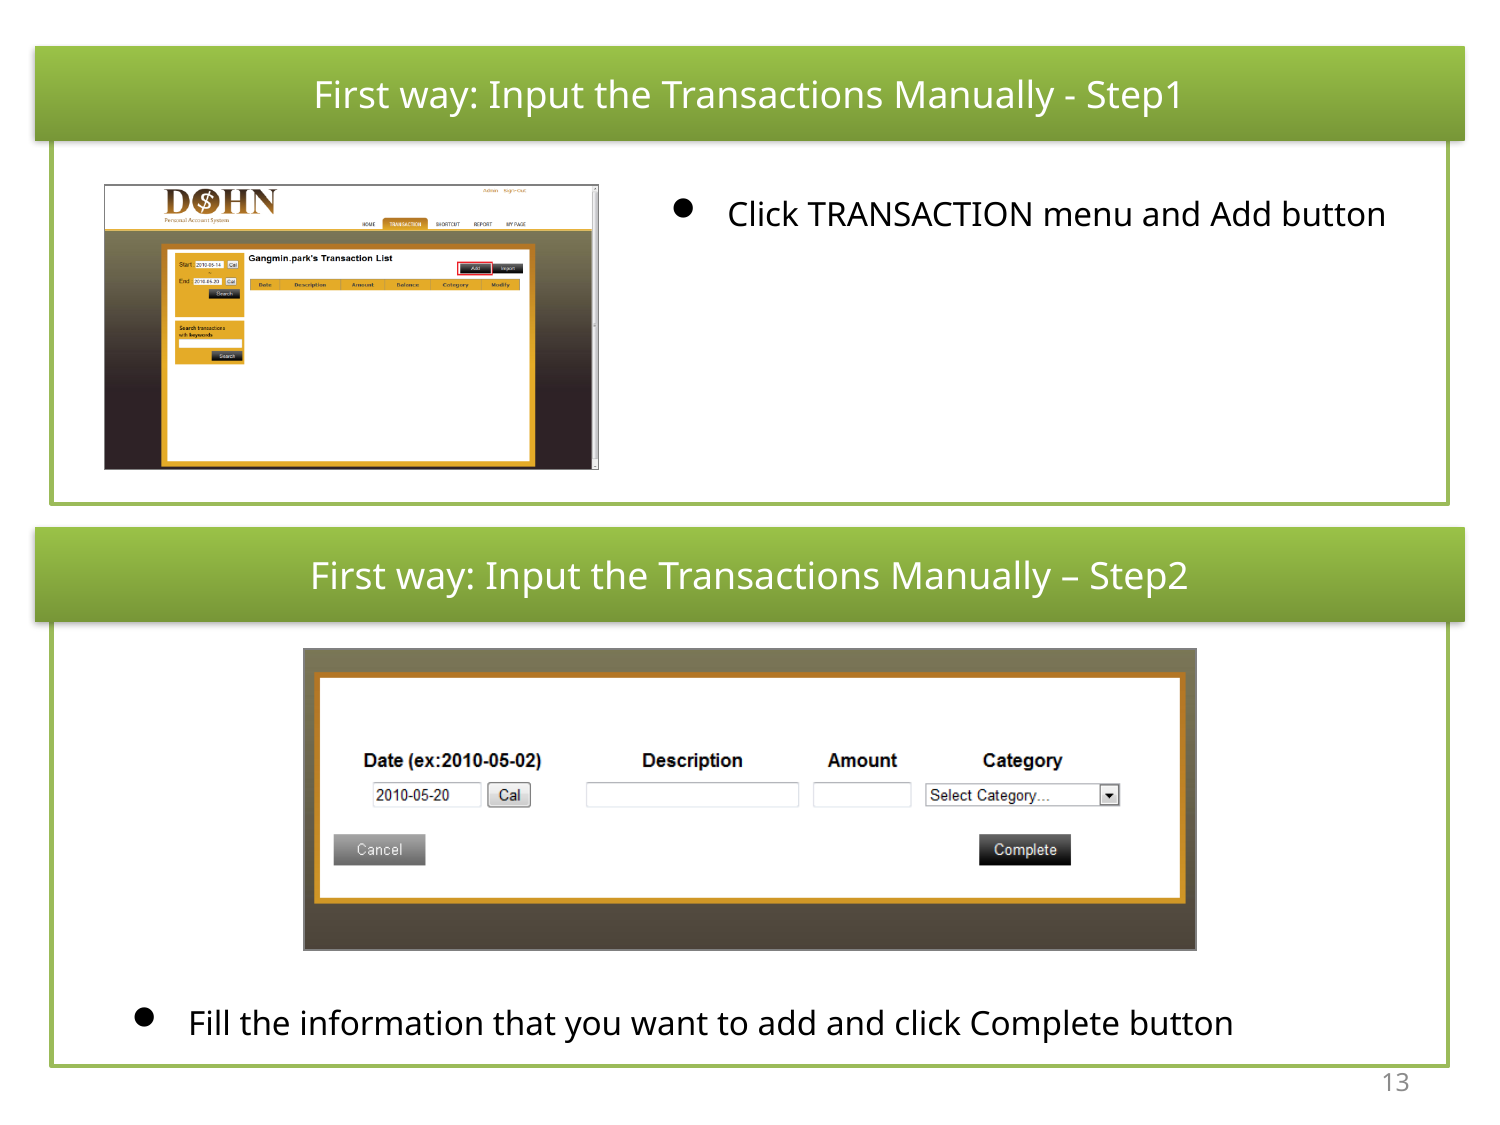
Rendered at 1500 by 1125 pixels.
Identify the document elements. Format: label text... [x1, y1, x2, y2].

text_box [49, 631, 1450, 1068]
text_box Click TRANSACTION menu and Add button [656, 175, 1407, 329]
picture [105, 185, 598, 469]
text_box [49, 149, 1450, 506]
slide_number 13 [1348, 1068, 1425, 1114]
text_box First way: Input the Transactions Manually – Step2 [35, 527, 1465, 622]
text_box First way: Input the Transactions Manually - Step1 [35, 46, 1465, 141]
picture [304, 649, 1196, 950]
text_box Fill the information that you want to add and click Complete button [117, 984, 1348, 1125]
